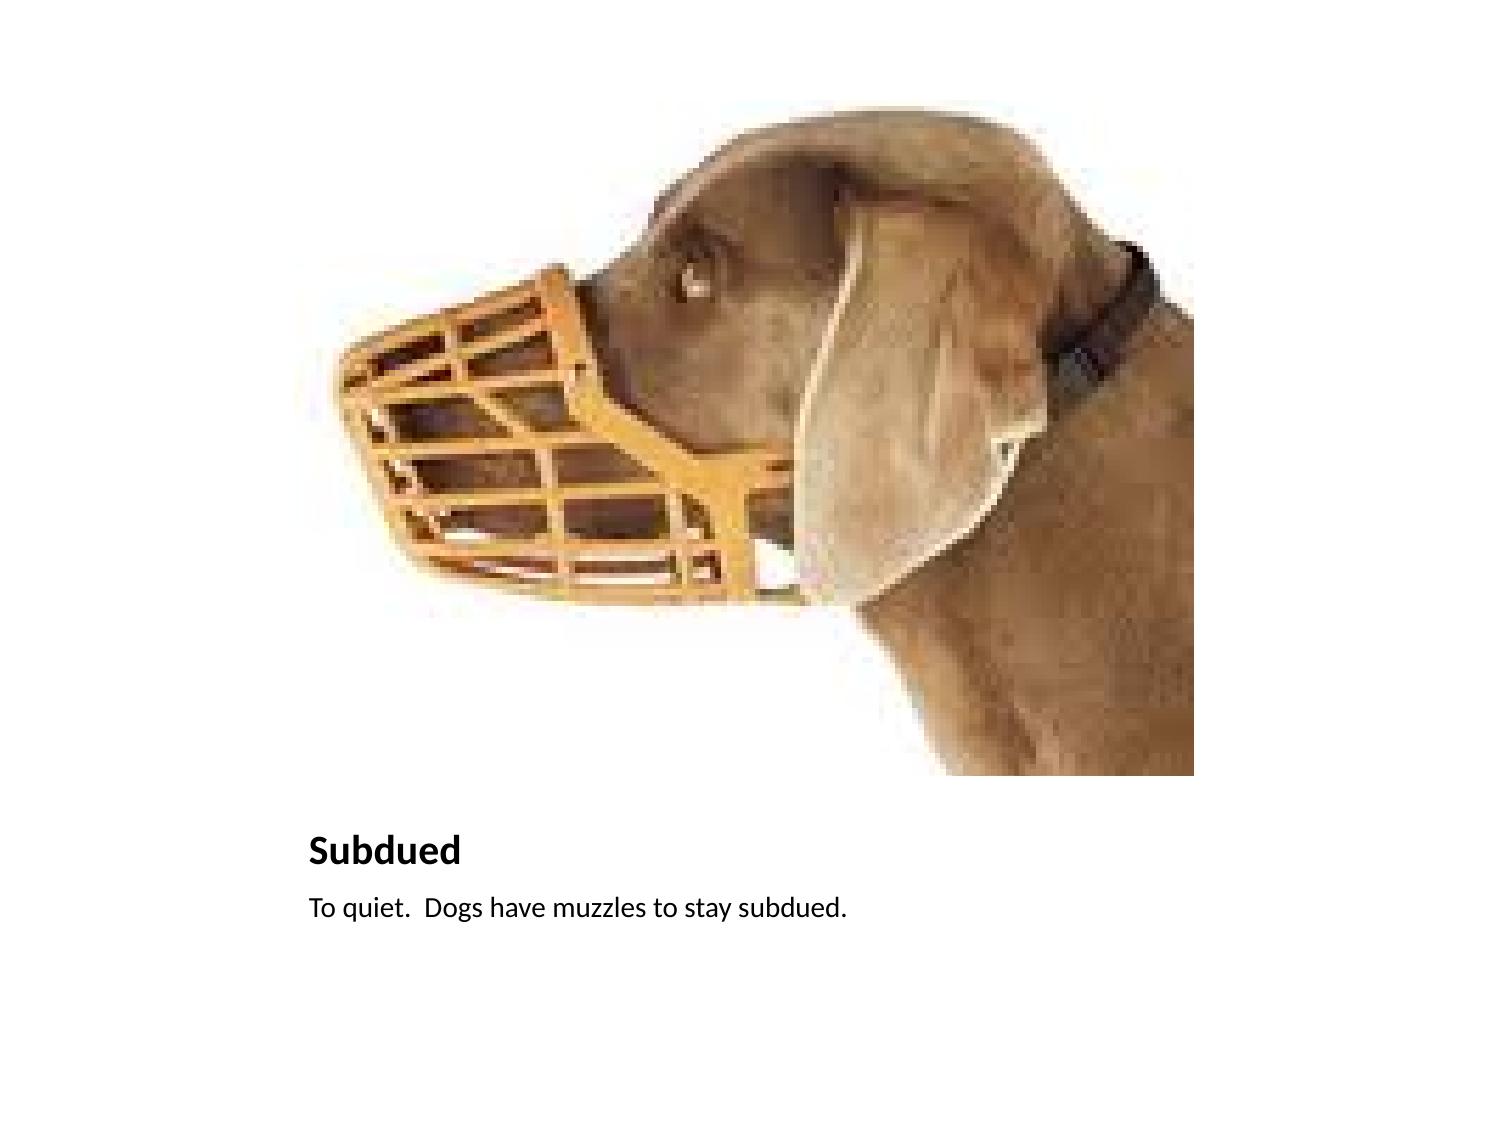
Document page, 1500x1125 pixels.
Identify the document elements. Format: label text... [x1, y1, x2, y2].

title Subdued [294, 787, 1194, 880]
list To quiet. Dogs have muzzles to stay subdued. [294, 880, 1194, 1013]
picture [293, 100, 1195, 776]
